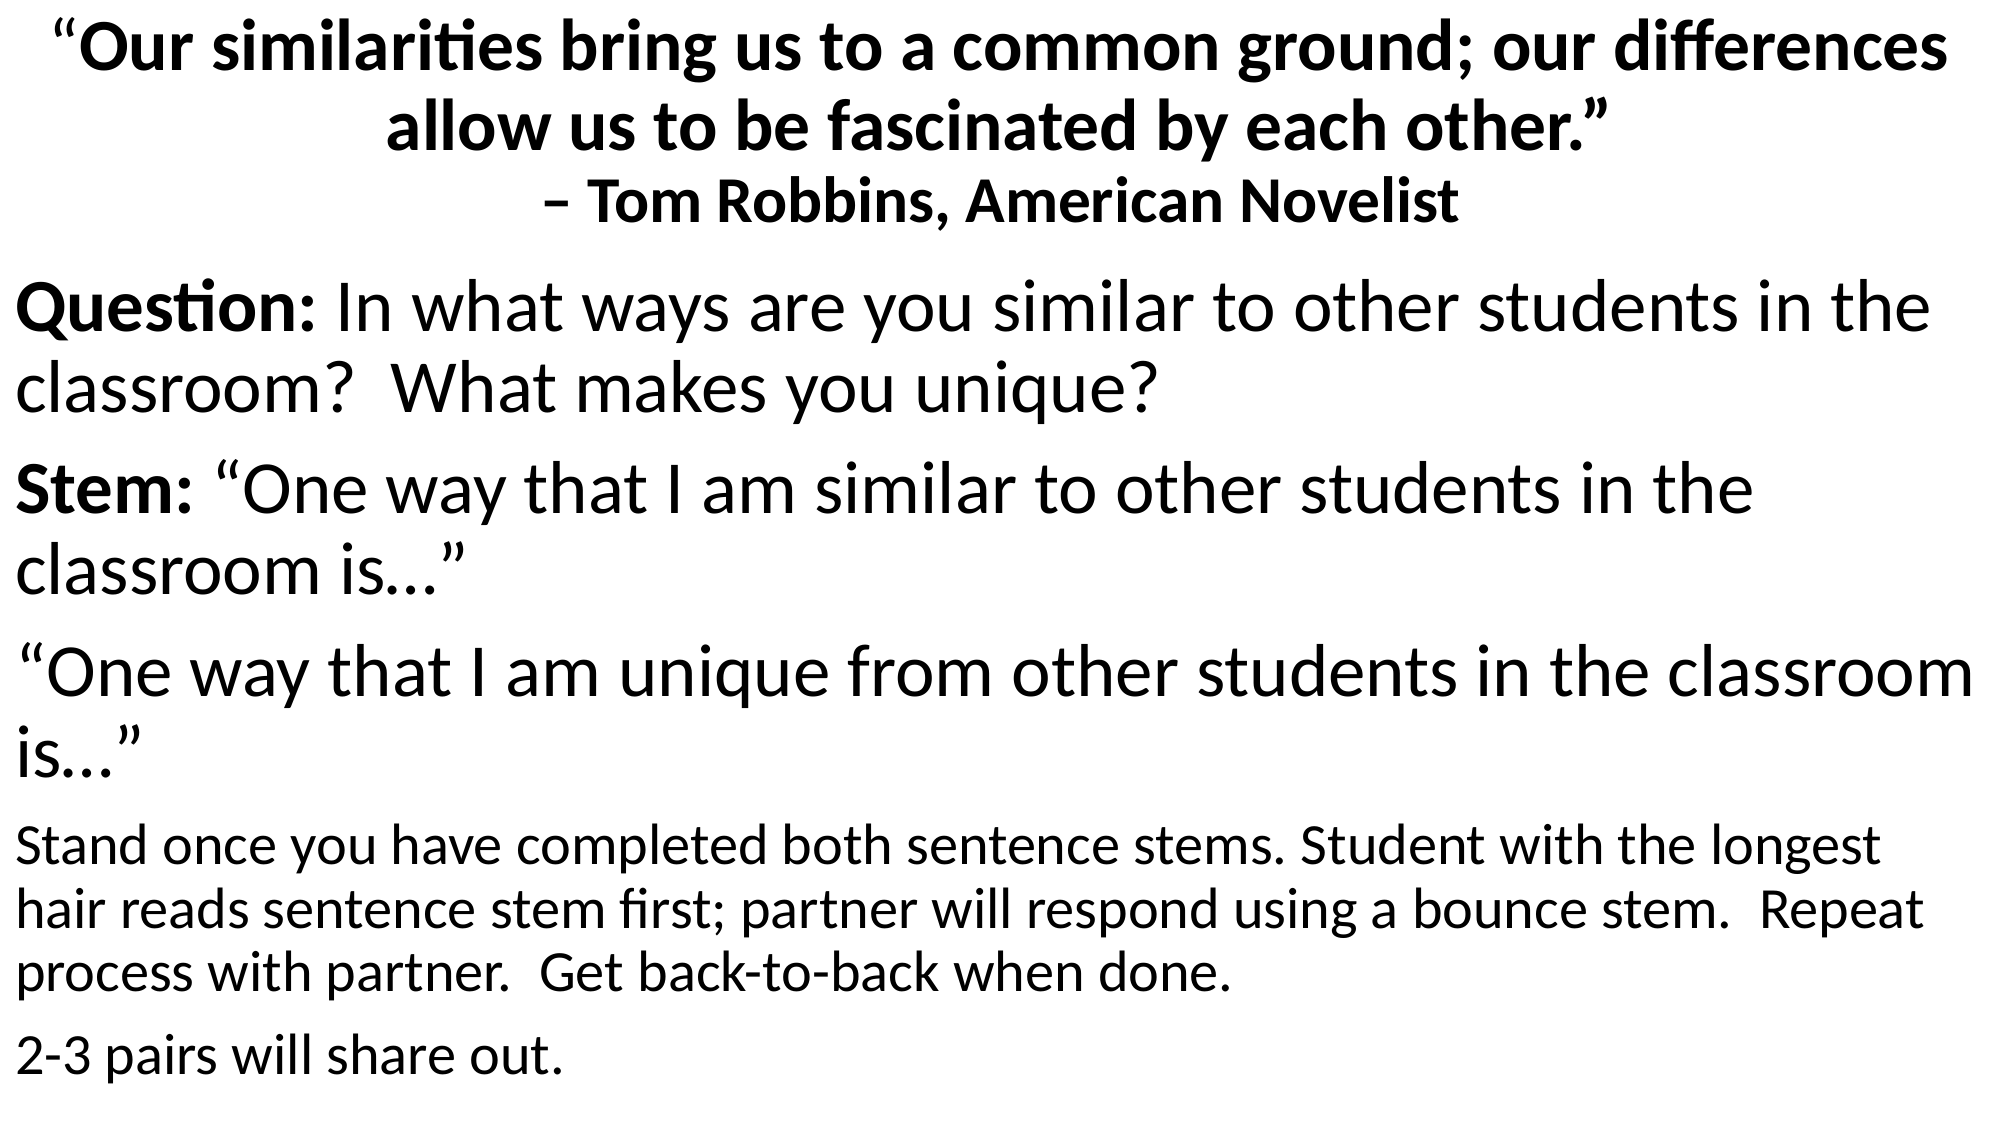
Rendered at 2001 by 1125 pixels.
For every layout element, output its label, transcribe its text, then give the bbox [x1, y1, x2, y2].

text_box “Our similarities bring us to a common ground; our differences allow us to be fascinated by each other.” – Tom Robbins, American Novelist [0, 0, 2000, 247]
subtitle Question: In what ways are you similar to other students in the classroom? What makes you unique? Stem: “One way that I am similar to other students in the classroom is…” “One way that I am unique from other students in the classroom is…” Stand once you have completed both sentence stems. Student with the longest hair reads sentence stem first; partner will respond using a bounce stem. Repeat process with partner. Get back-to-back when done. 2-3 pairs will share out. [0, 258, 2000, 1125]
